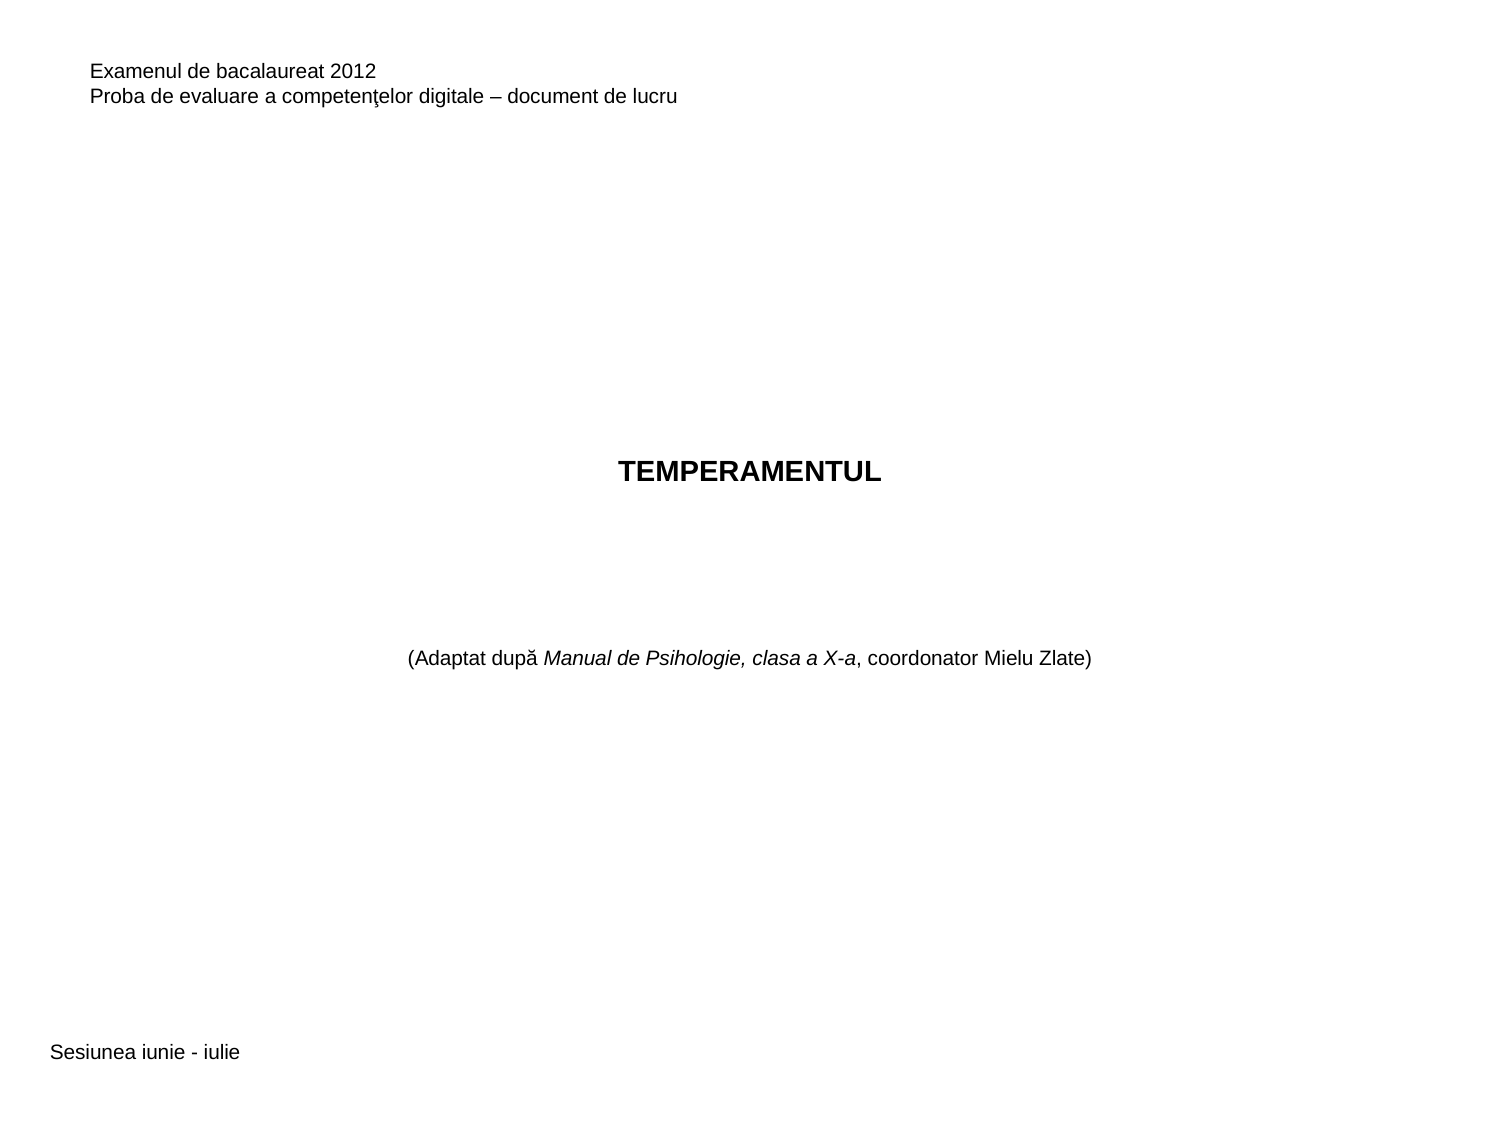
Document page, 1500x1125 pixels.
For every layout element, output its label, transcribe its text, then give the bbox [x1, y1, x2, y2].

title TEMPERAMENTUL [112, 349, 1388, 591]
subtitle (Adaptat după Manual de Psihologie, clasa a X-a, coordonator Mielu Zlate) [224, 637, 1276, 926]
text_box Sesiunea iunie - iulie [35, 1031, 457, 1071]
text_box Examenul de bacalaureat 2012 Proba de evaluare a competenţelor digitale – document de lucru [75, 49, 863, 115]
